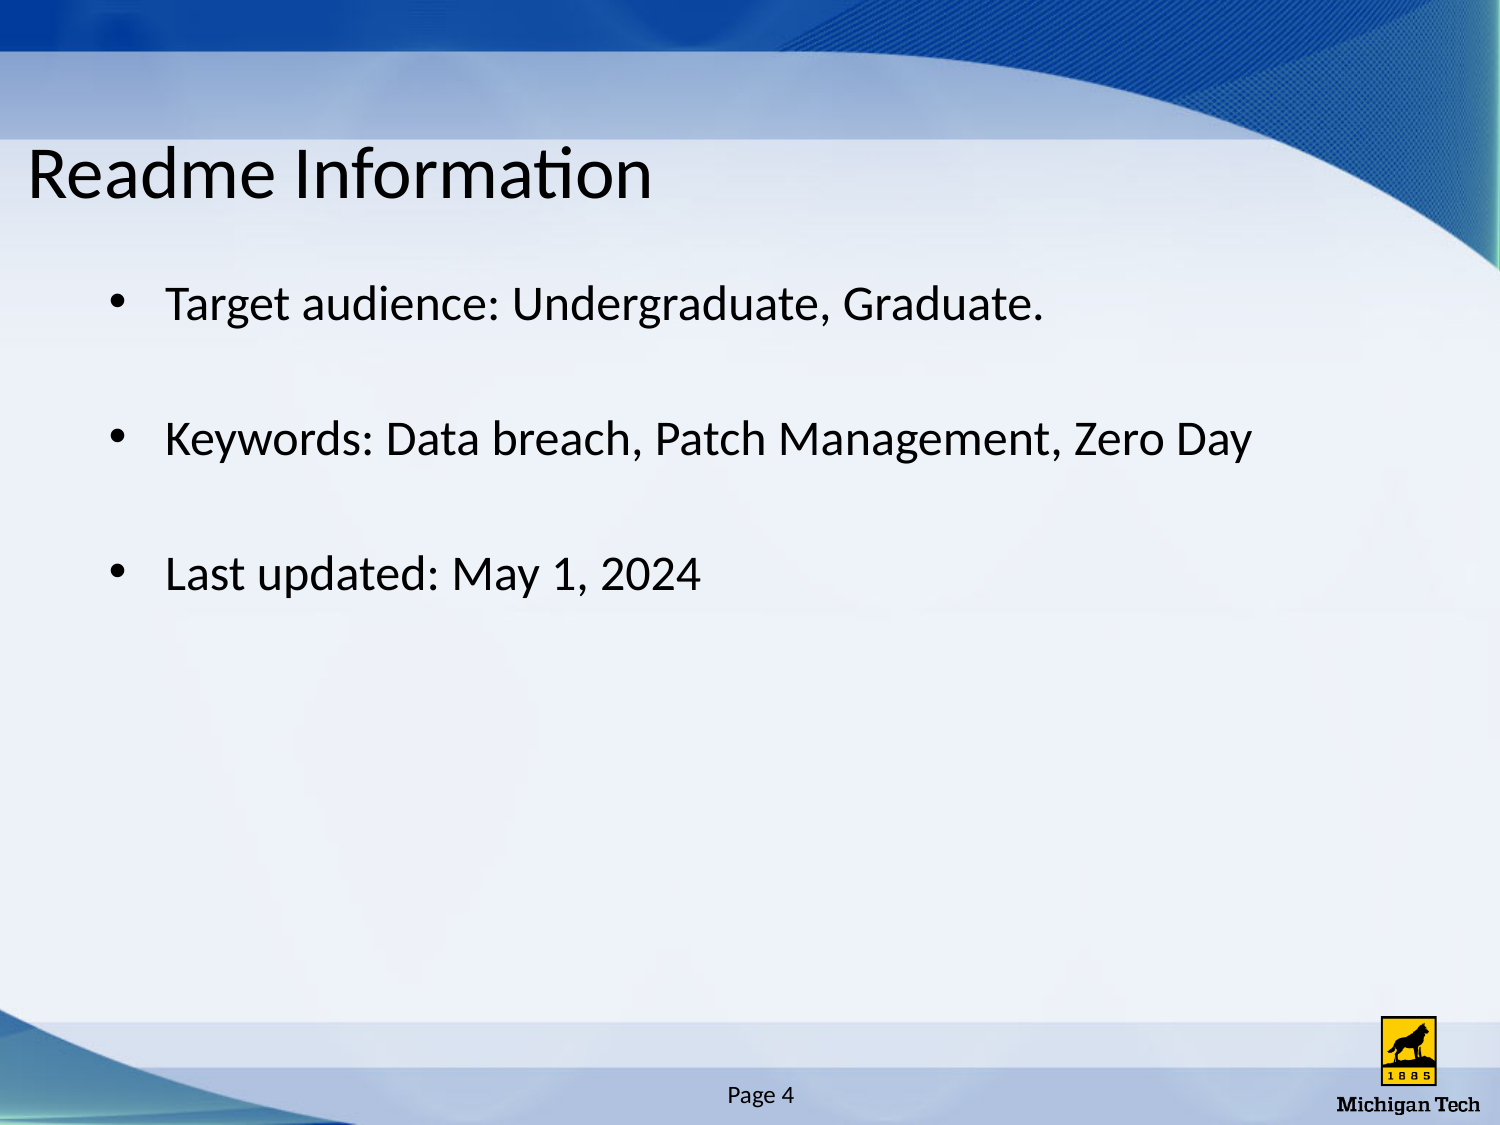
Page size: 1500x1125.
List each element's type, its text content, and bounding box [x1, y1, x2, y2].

title Readme Information [12, 75, 1263, 263]
list Target audience: Undergraduate, Graduate. Keywords: Data breach, Patch Management, Zero Day Last updated: May 1, 2024 [75, 262, 1425, 1063]
picture [0, 0, 1500, 1125]
